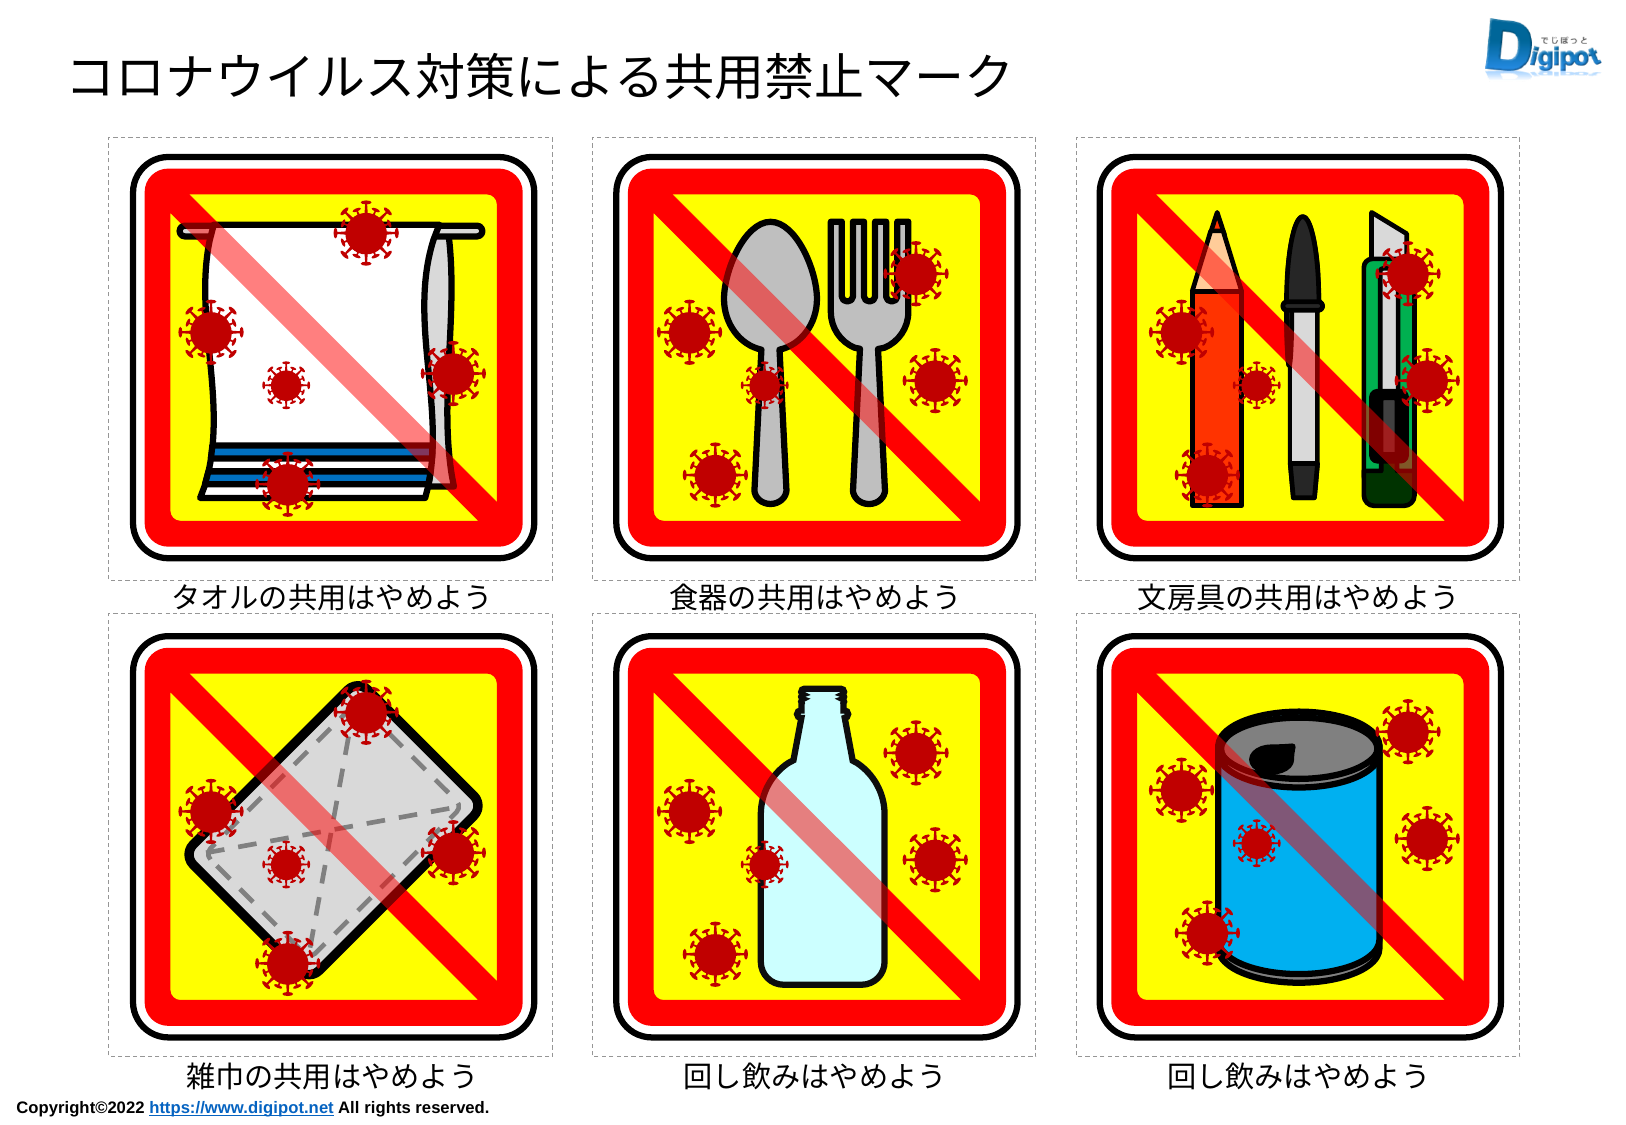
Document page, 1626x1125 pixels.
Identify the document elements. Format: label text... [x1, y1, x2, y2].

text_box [616, 636, 1018, 1038]
text_box 雑巾の共用はやめよう [171, 1050, 494, 1101]
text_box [1099, 156, 1501, 559]
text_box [1099, 636, 1501, 1038]
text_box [616, 156, 1018, 559]
text_box 回し飲みはやめよう [1152, 1050, 1446, 1101]
text_box タオルの共用はやめよう [156, 571, 508, 622]
text_box 文房具の共用はやめよう [1123, 571, 1475, 622]
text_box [133, 636, 535, 1038]
text_box コロナウイルス対策による共用禁止マーク [50, 38, 1030, 113]
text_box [133, 156, 535, 559]
text_box 食器の共用はやめよう [654, 571, 977, 622]
picture [1485, 18, 1602, 82]
text_box 回し飲みはやめよう [668, 1050, 962, 1101]
